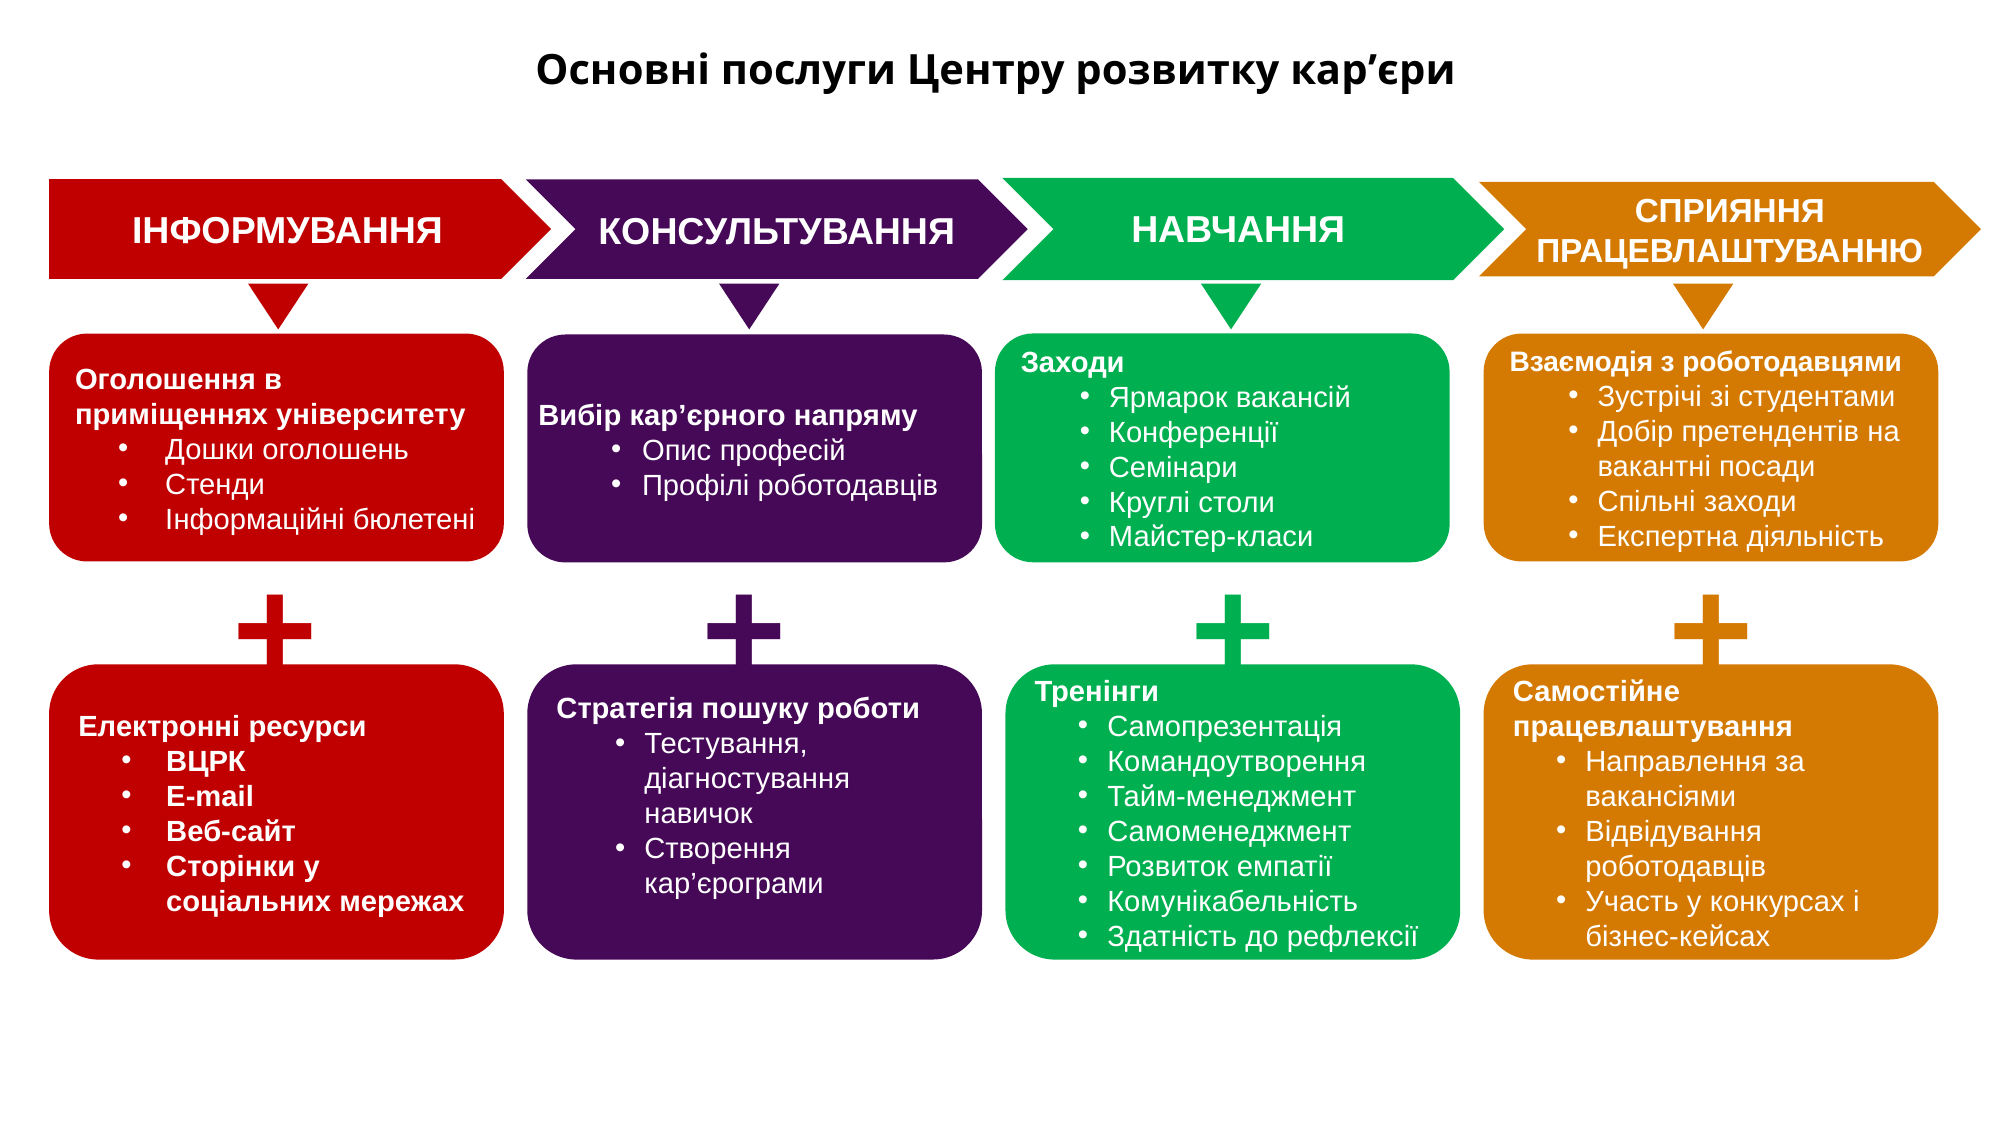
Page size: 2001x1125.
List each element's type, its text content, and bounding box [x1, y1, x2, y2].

text_box + [209, 501, 343, 724]
text_box Вибір кар’єрного напряму Опис професій Профілі роботодавців [527, 334, 983, 563]
text_box ІНФОРМУВАННЯ [49, 179, 552, 279]
text_box [717, 282, 782, 332]
text_box НАВЧАННЯ [1002, 177, 1505, 281]
text_box Електронні ресурси ВЦРК E-mail Веб-сайт Сторінки у соціальних мережах [49, 664, 504, 960]
text_box Взаємодія з роботодавцями Зустрічі зі студентами Добір претендентів на вакантні посади Спільні заходи Експертна діяльність [1483, 333, 1939, 562]
text_box Основні послуги Центру розвитку кар’єри [33, 28, 1958, 101]
text_box [1198, 282, 1264, 332]
text_box Самостійне працевлаштування Направлення за вакансіями Відвідування роботодавців Участь у конкурсах і бізнес-кейсах [1483, 664, 1939, 960]
text_box [246, 282, 311, 332]
text_box Стратегія пошуку роботи Тестування, діагностування навичок Створення кар’єрограми [527, 664, 983, 960]
text_box Заходи Ярмарок вакансій Конференції Семінари Круглі столи Майстер-класи [994, 333, 1450, 563]
text_box КОНСУЛЬТУВАННЯ [525, 179, 1028, 279]
text_box Тренінги Самопрезентація Командоутворення Тайм-менеджмент Самоменеджмент Розвиток емпатії Комунікабельність Здатність до рефлексії [1005, 664, 1461, 960]
text_box СПРИЯННЯ ПРАЦЕВЛАШТУВАННЮ [1478, 181, 1981, 277]
text_box + [1644, 501, 1778, 724]
text_box + [678, 501, 812, 724]
text_box [1670, 282, 1736, 332]
text_box Оголошення в приміщеннях університету Дошки оголошень Стенди Інформаційні бюлетені [49, 333, 504, 562]
text_box + [1166, 501, 1300, 724]
